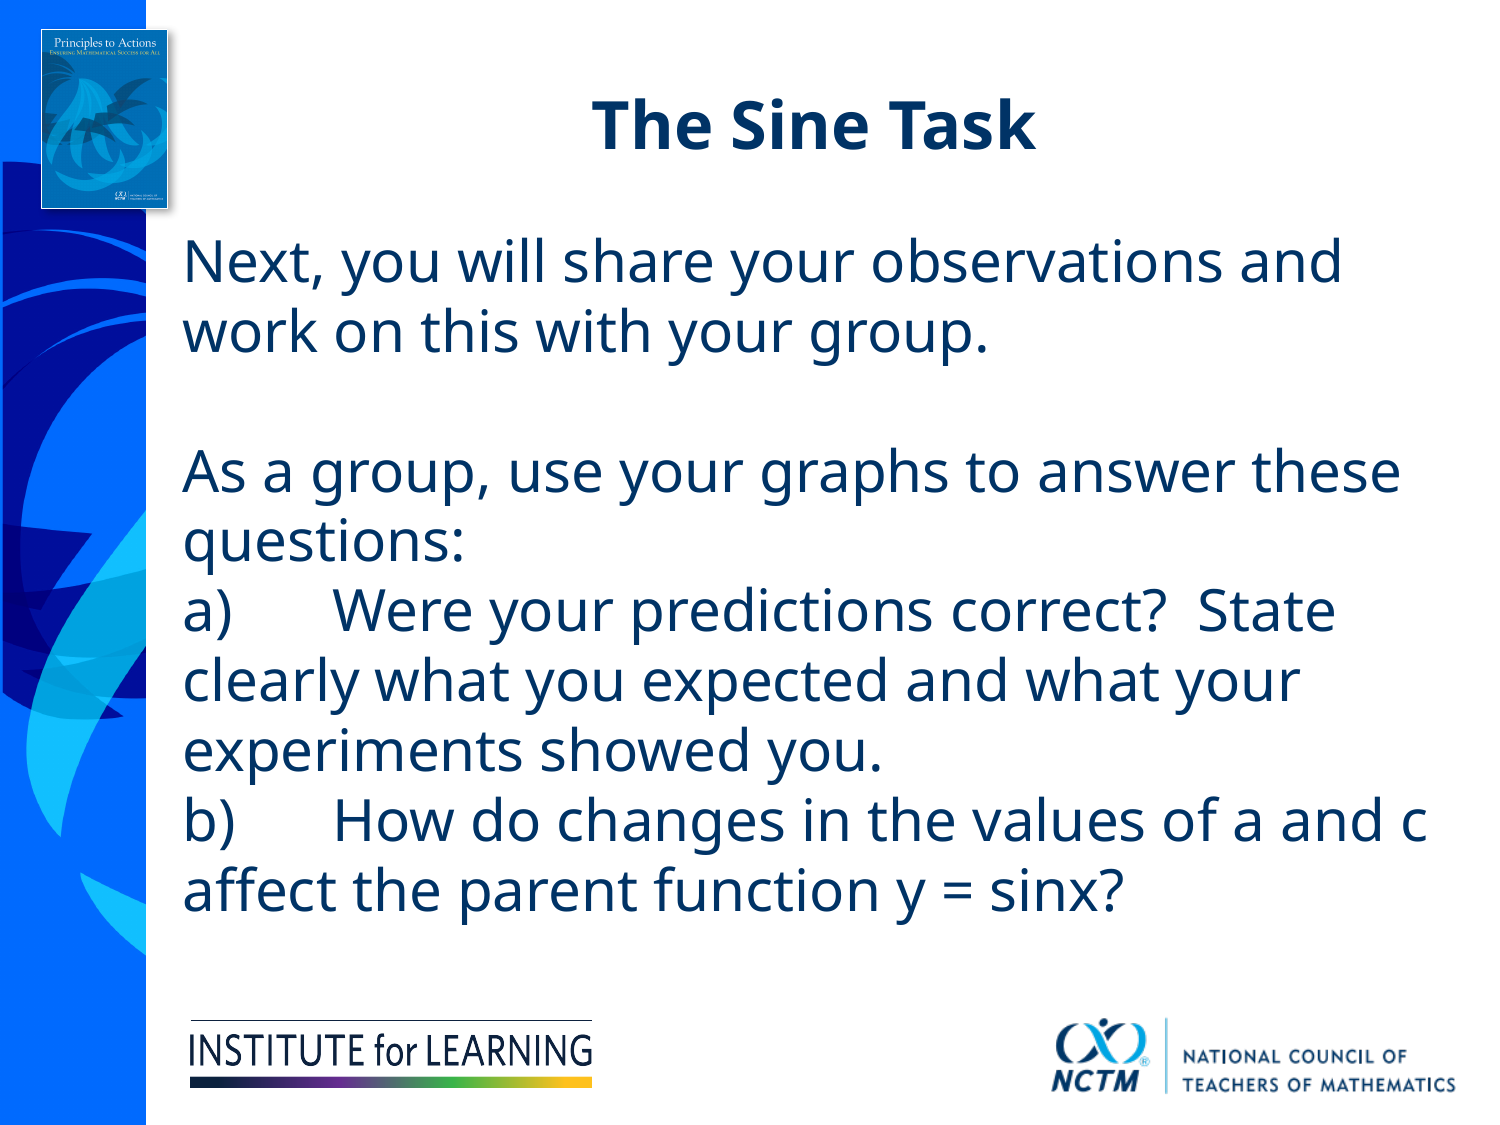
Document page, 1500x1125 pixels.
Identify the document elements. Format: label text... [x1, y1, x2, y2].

picture [0, 0, 168, 1125]
text_box The Sine Task [173, 28, 1500, 216]
picture [190, 1020, 592, 1088]
picture [1034, 997, 1474, 1112]
text_box Next, you will share your observations and work on this with your group. As a group, use your graphs to answer these questions: a) Were your predictions correct? State clearly what you expected and what your experiments showed you. b) How do changes in the values of a and c affect the parent function y = sinx? [167, 216, 1500, 601]
